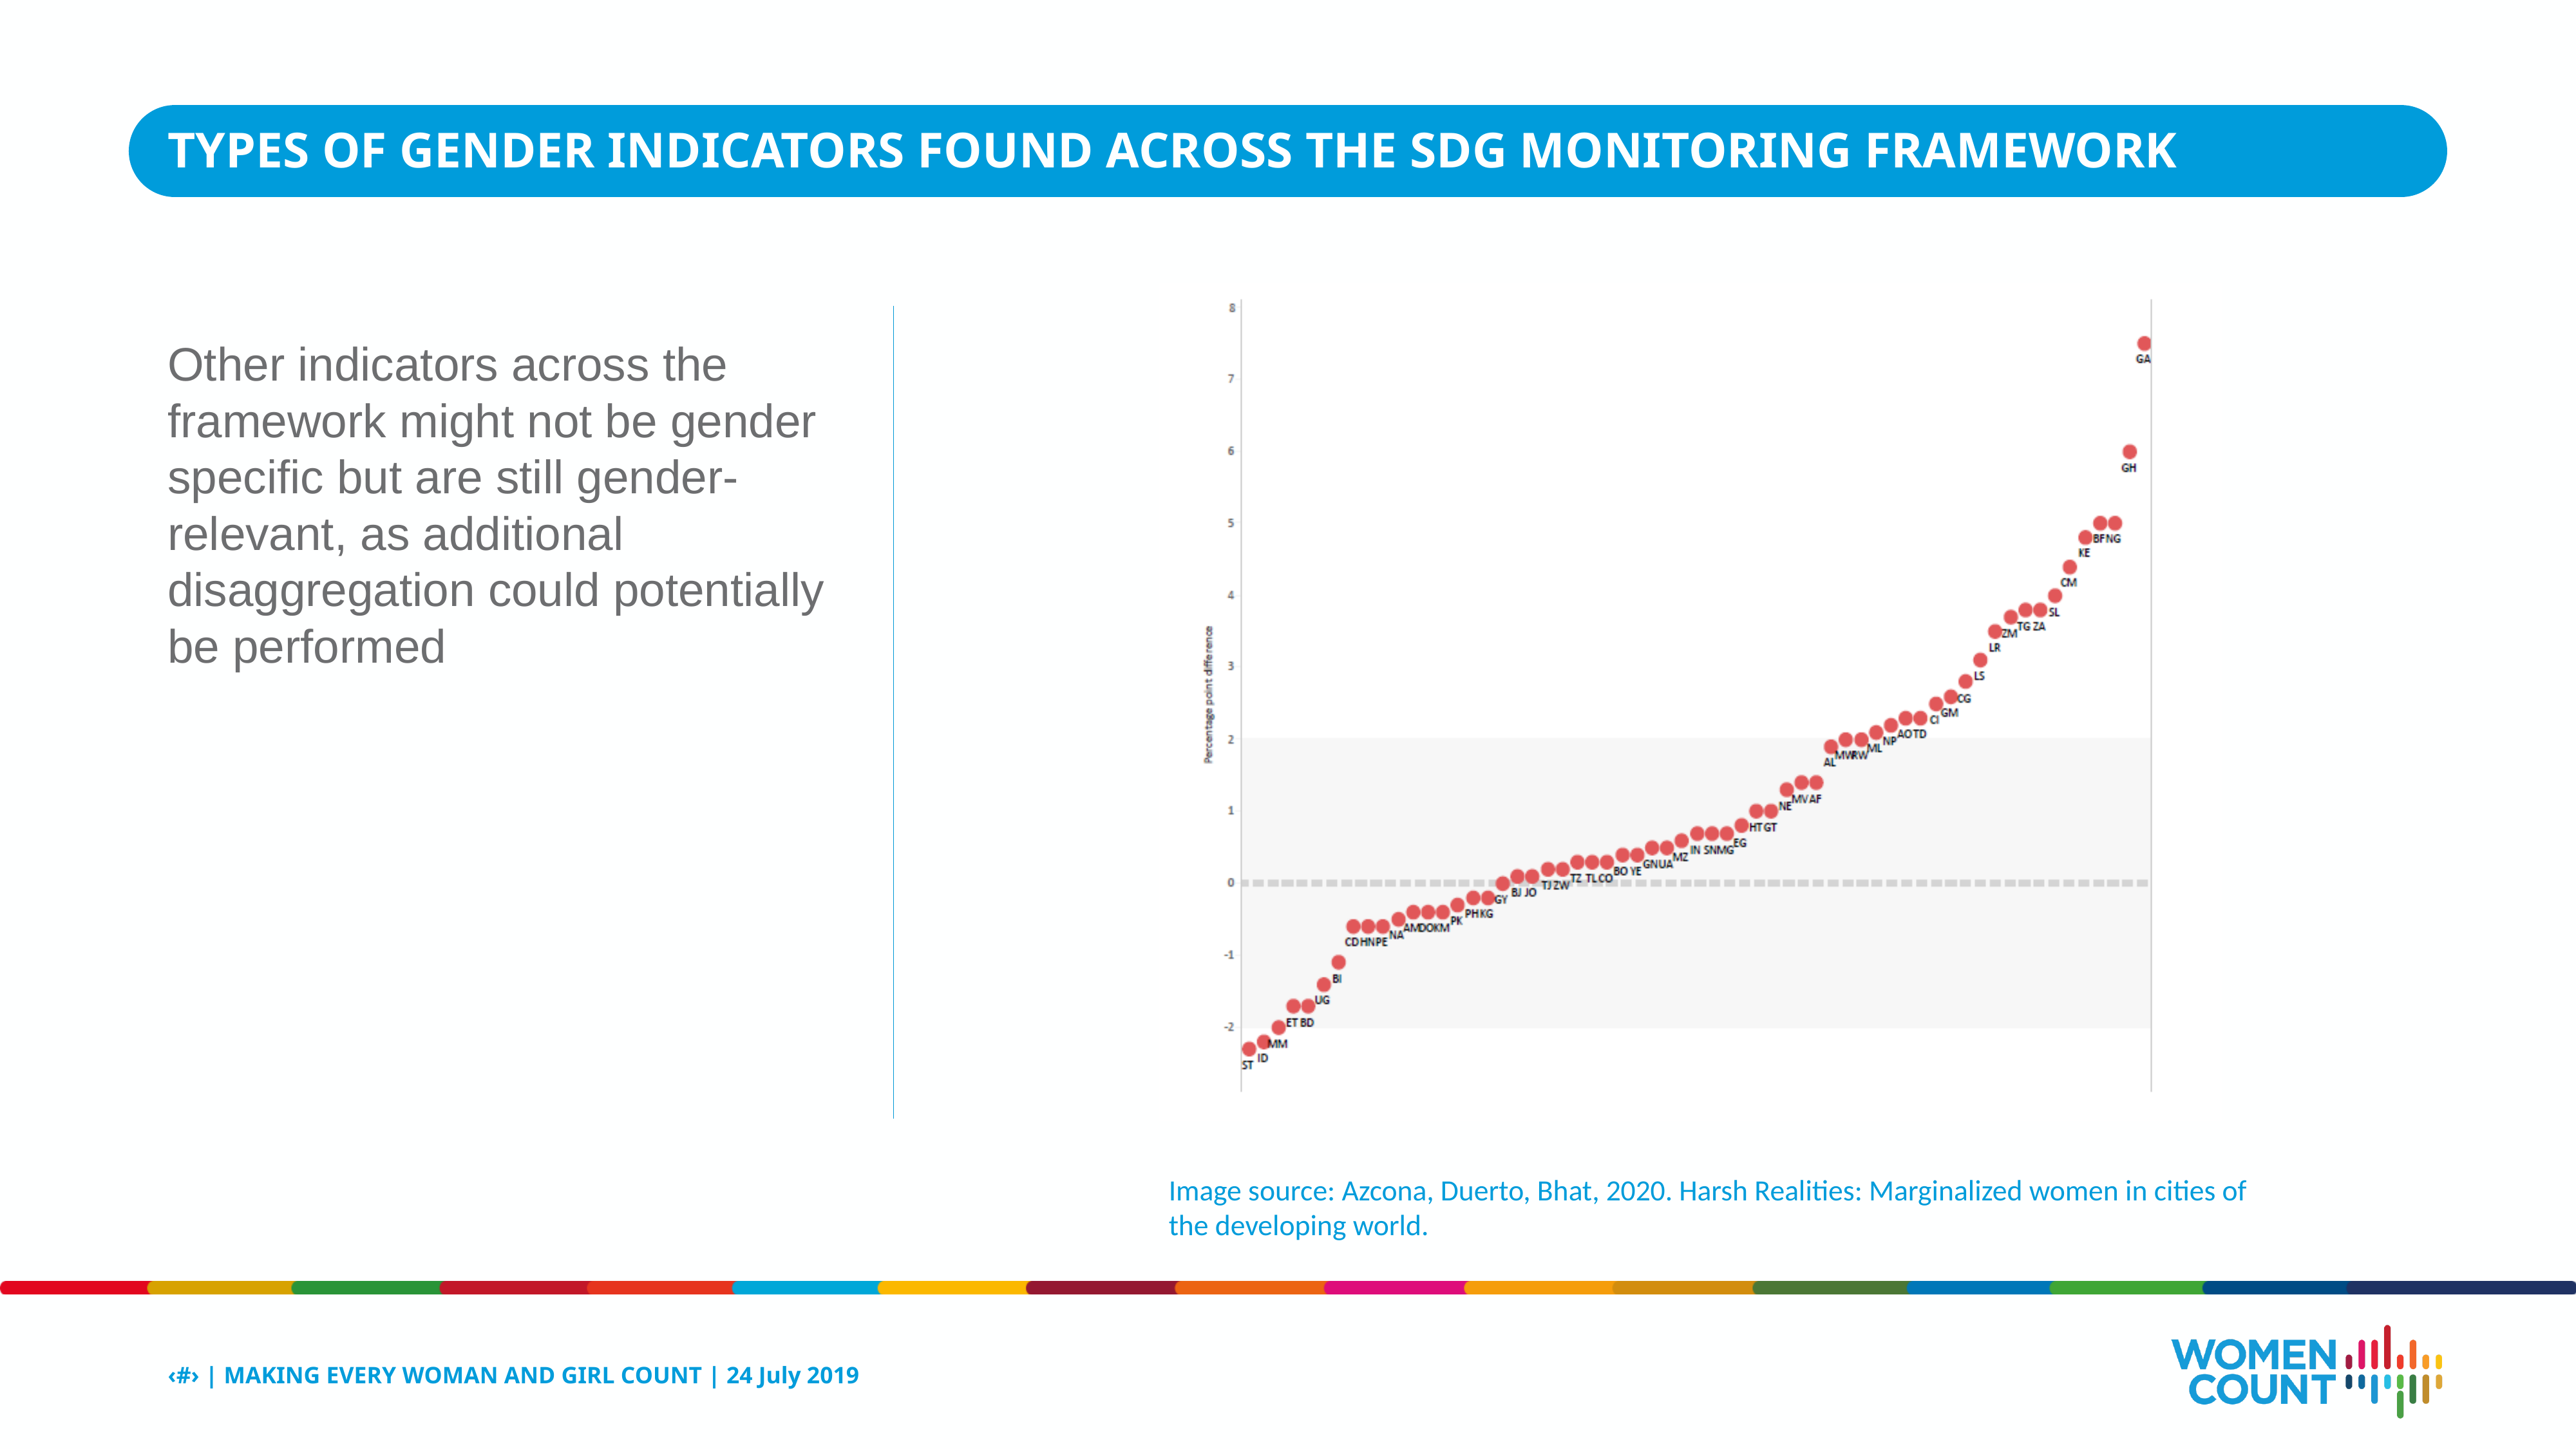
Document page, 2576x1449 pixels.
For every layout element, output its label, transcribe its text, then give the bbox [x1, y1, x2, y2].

picture [1159, 283, 2222, 1121]
list TYPES OF GENDER INDICATORS FOUND ACROSS THE SDG MONITORING FRAMEWORK [167, 119, 2411, 178]
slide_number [167, 1360, 1542, 1388]
text_box Image source: Azcona, Duerto, Bhat, 2020. Harsh Realities: Marginalized women in cities of the developing world. [1159, 1166, 2295, 1247]
list Other indicators across the framework might not be gender specific but are still gender-relevant, as additional disaggregation could potentially be performed [167, 334, 853, 676]
